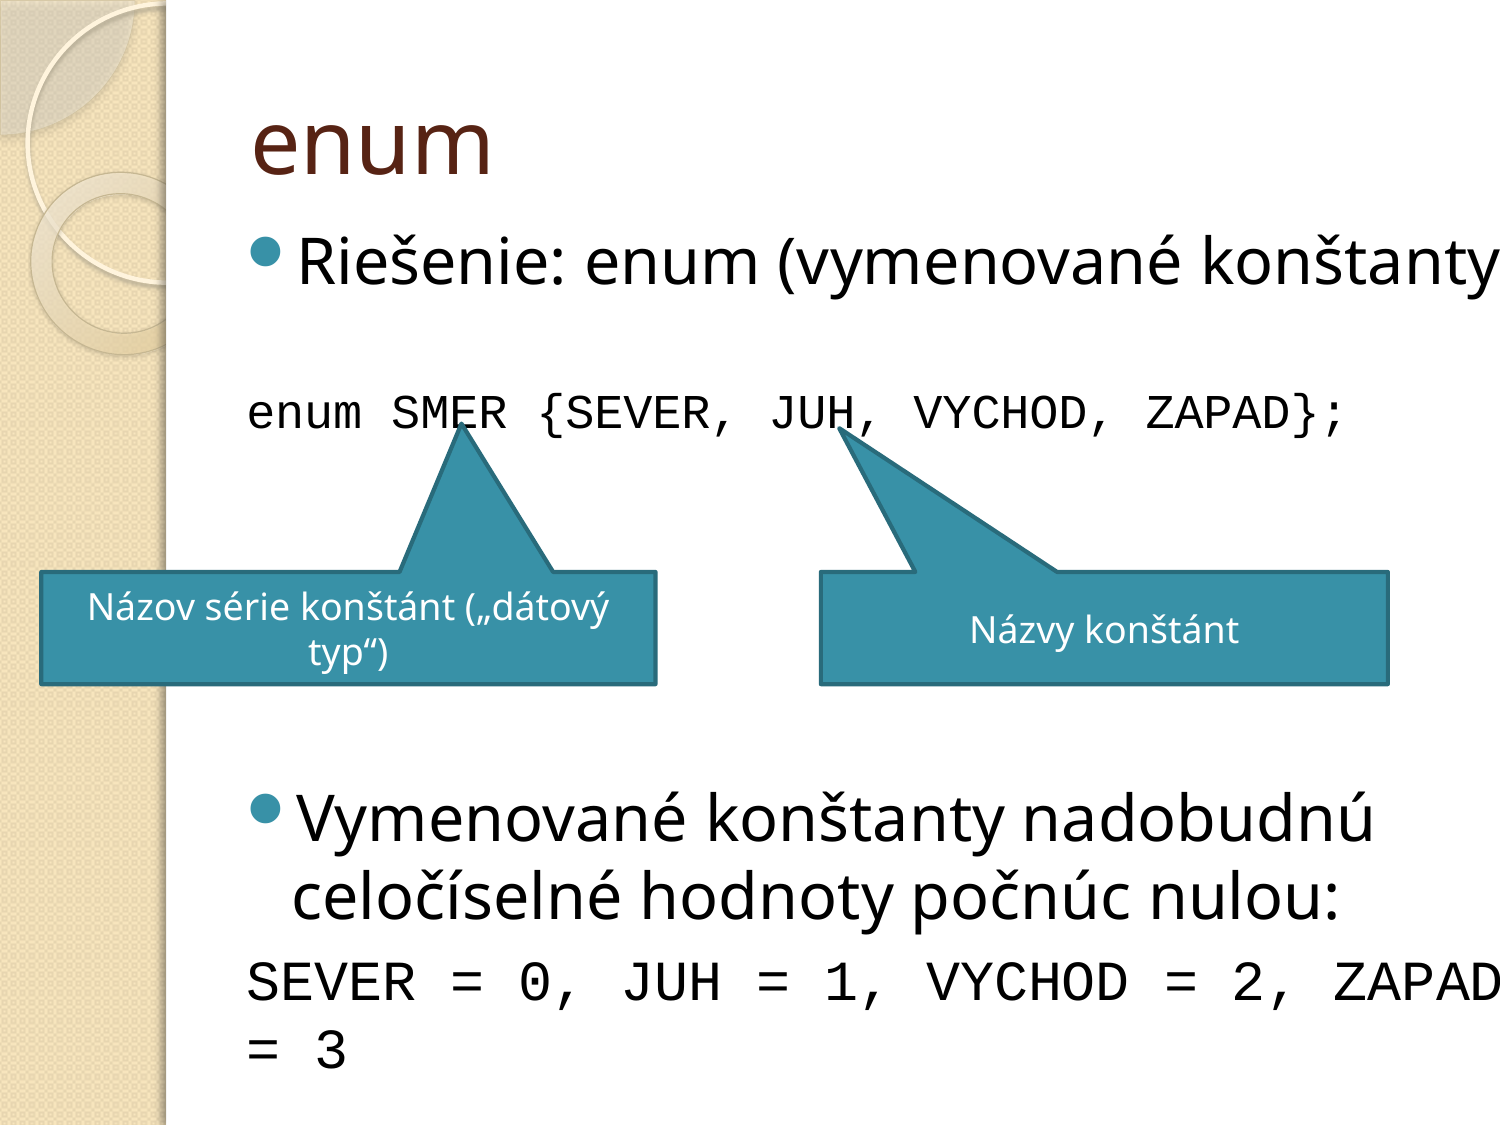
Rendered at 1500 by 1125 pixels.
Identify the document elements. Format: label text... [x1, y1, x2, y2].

title enum [235, 45, 1466, 212]
list Riešenie: enum (vymenované konštanty) enum SMER {SEVER, JUH, VYCHOD, ZAPAD}; Vymenované konštanty nadobudnú celočíselné hodnoty počnúc nulou: SEVER = 0, JUH = 1, VYCHOD = 2, ZAPAD = 3 [218, 212, 1500, 1100]
text_box Názvy konštánt [818, 426, 1390, 687]
text_box Názov série konštánt („dátový typ“) [39, 421, 658, 687]
